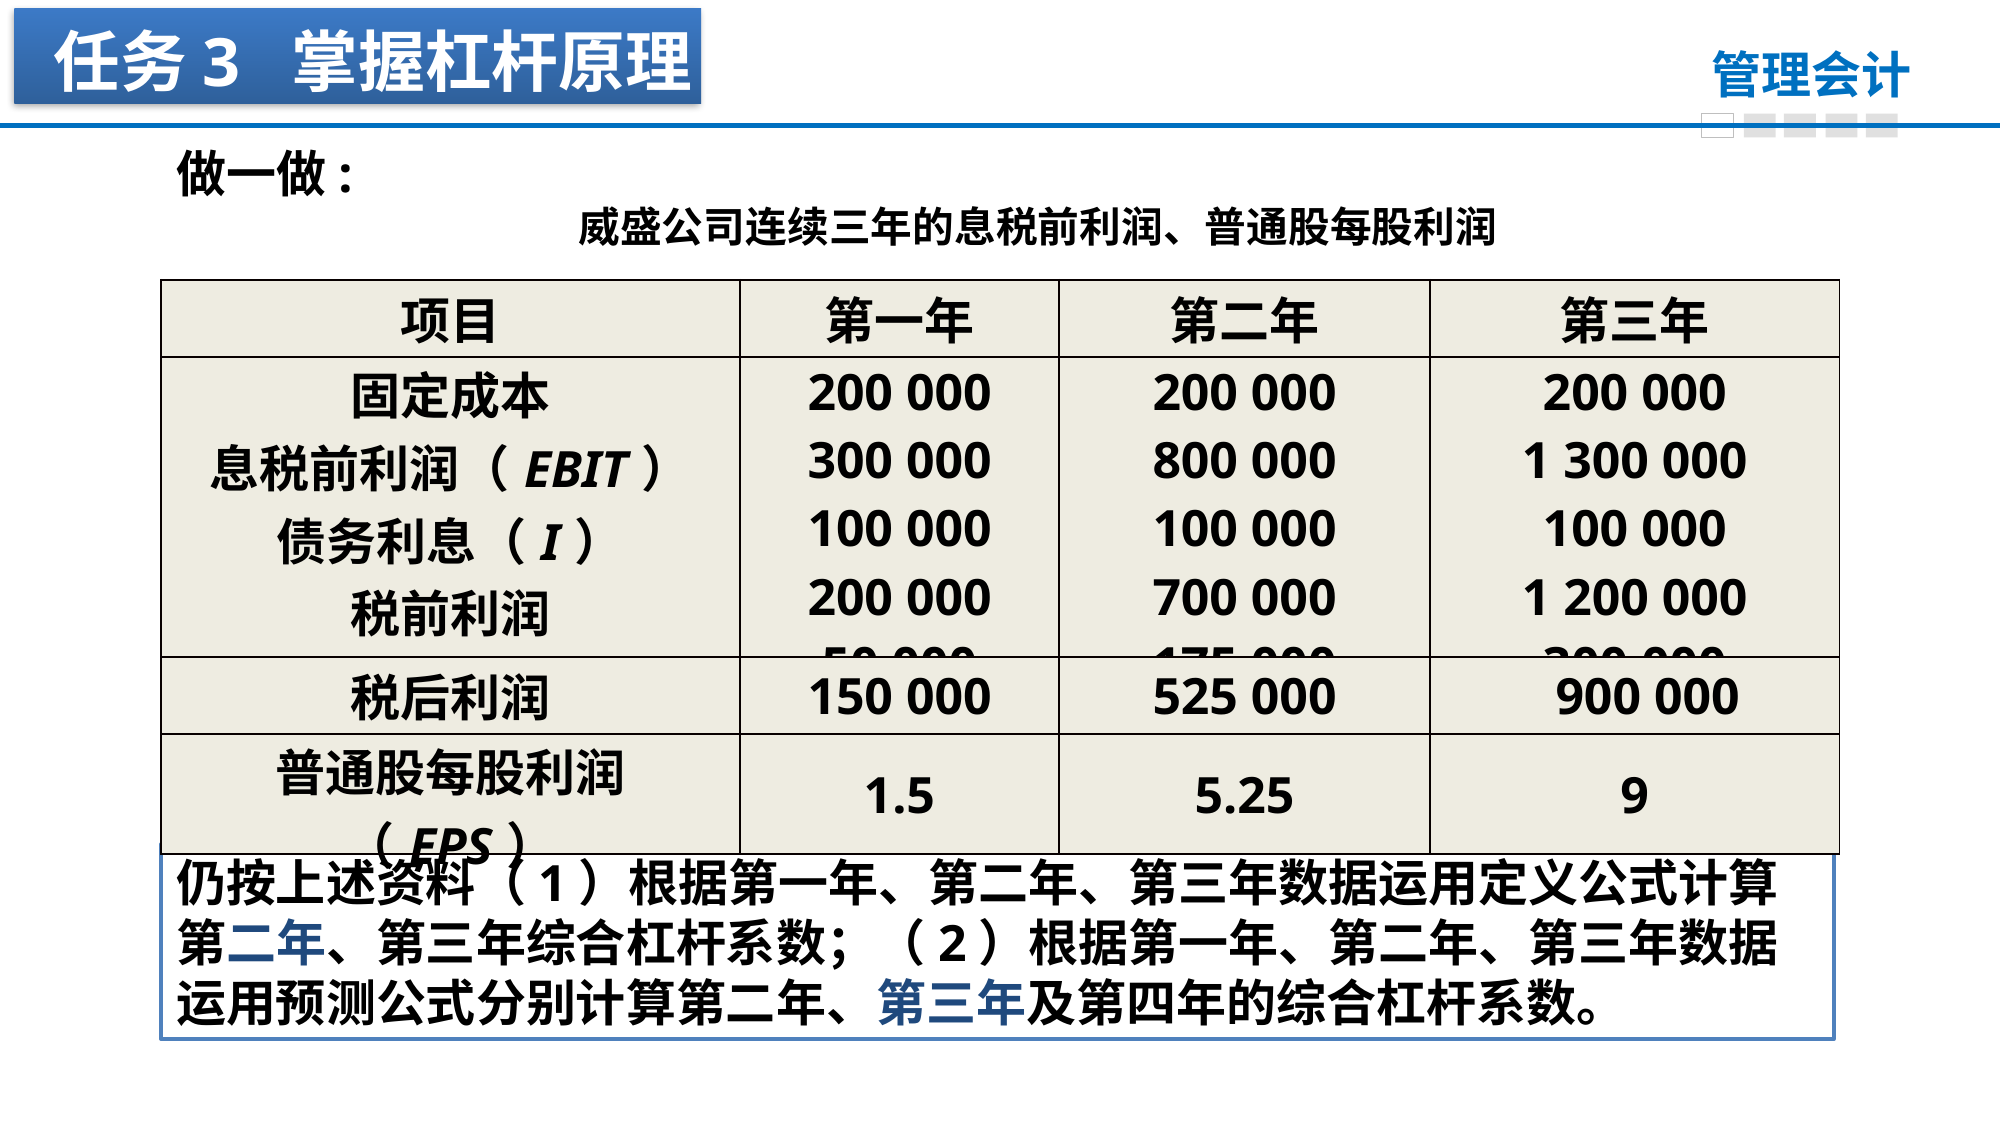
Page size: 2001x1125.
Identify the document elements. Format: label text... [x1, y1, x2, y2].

text_box 仍按上述资料（1）根据第一年、第二年、第三年数据运用定义公式计算第二年、第三年综合杠杆系数；（2）根据第一年、第二年、第三年数据运用预测公式分别计算第二年、第三年及第四年的综合杠杆系数。 [159, 842, 1836, 1041]
table_cell 税后利润 [162, 658, 739, 733]
table_header 项目 [162, 281, 739, 356]
table_cell 200 000 300 000 100 000 200 000 50 000 [741, 358, 1058, 656]
table_cell 1.5 [741, 735, 1058, 853]
text_box 做一做: [176, 141, 353, 203]
table_cell 5.25 [1060, 735, 1429, 853]
table_cell 150 000 [741, 658, 1058, 733]
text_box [14, 7, 717, 109]
table_cell 固定成本 息税前利润（EBIT） 债务利息（I） 税前利润 所得税(T) [162, 358, 739, 656]
table_cell 525 000 [1060, 658, 1429, 733]
text_box 威盛公司连续三年的息税前利润、普通股每股利润 [578, 150, 1498, 251]
table_cell 200 000 800 000 100 000 700 000 175 000 [1060, 358, 1429, 656]
table_cell 200 000 1 300 000 100 000 1 200 000 300 000 [1431, 358, 1839, 656]
table_header 第一年 [741, 281, 1058, 356]
table_cell 普通股每股利润（EPS） [162, 735, 739, 853]
table_cell 9 [1431, 735, 1839, 853]
table_cell 900 000 [1431, 658, 1839, 733]
table_header 第二年 [1060, 281, 1429, 356]
table_header 第三年 [1431, 281, 1839, 356]
